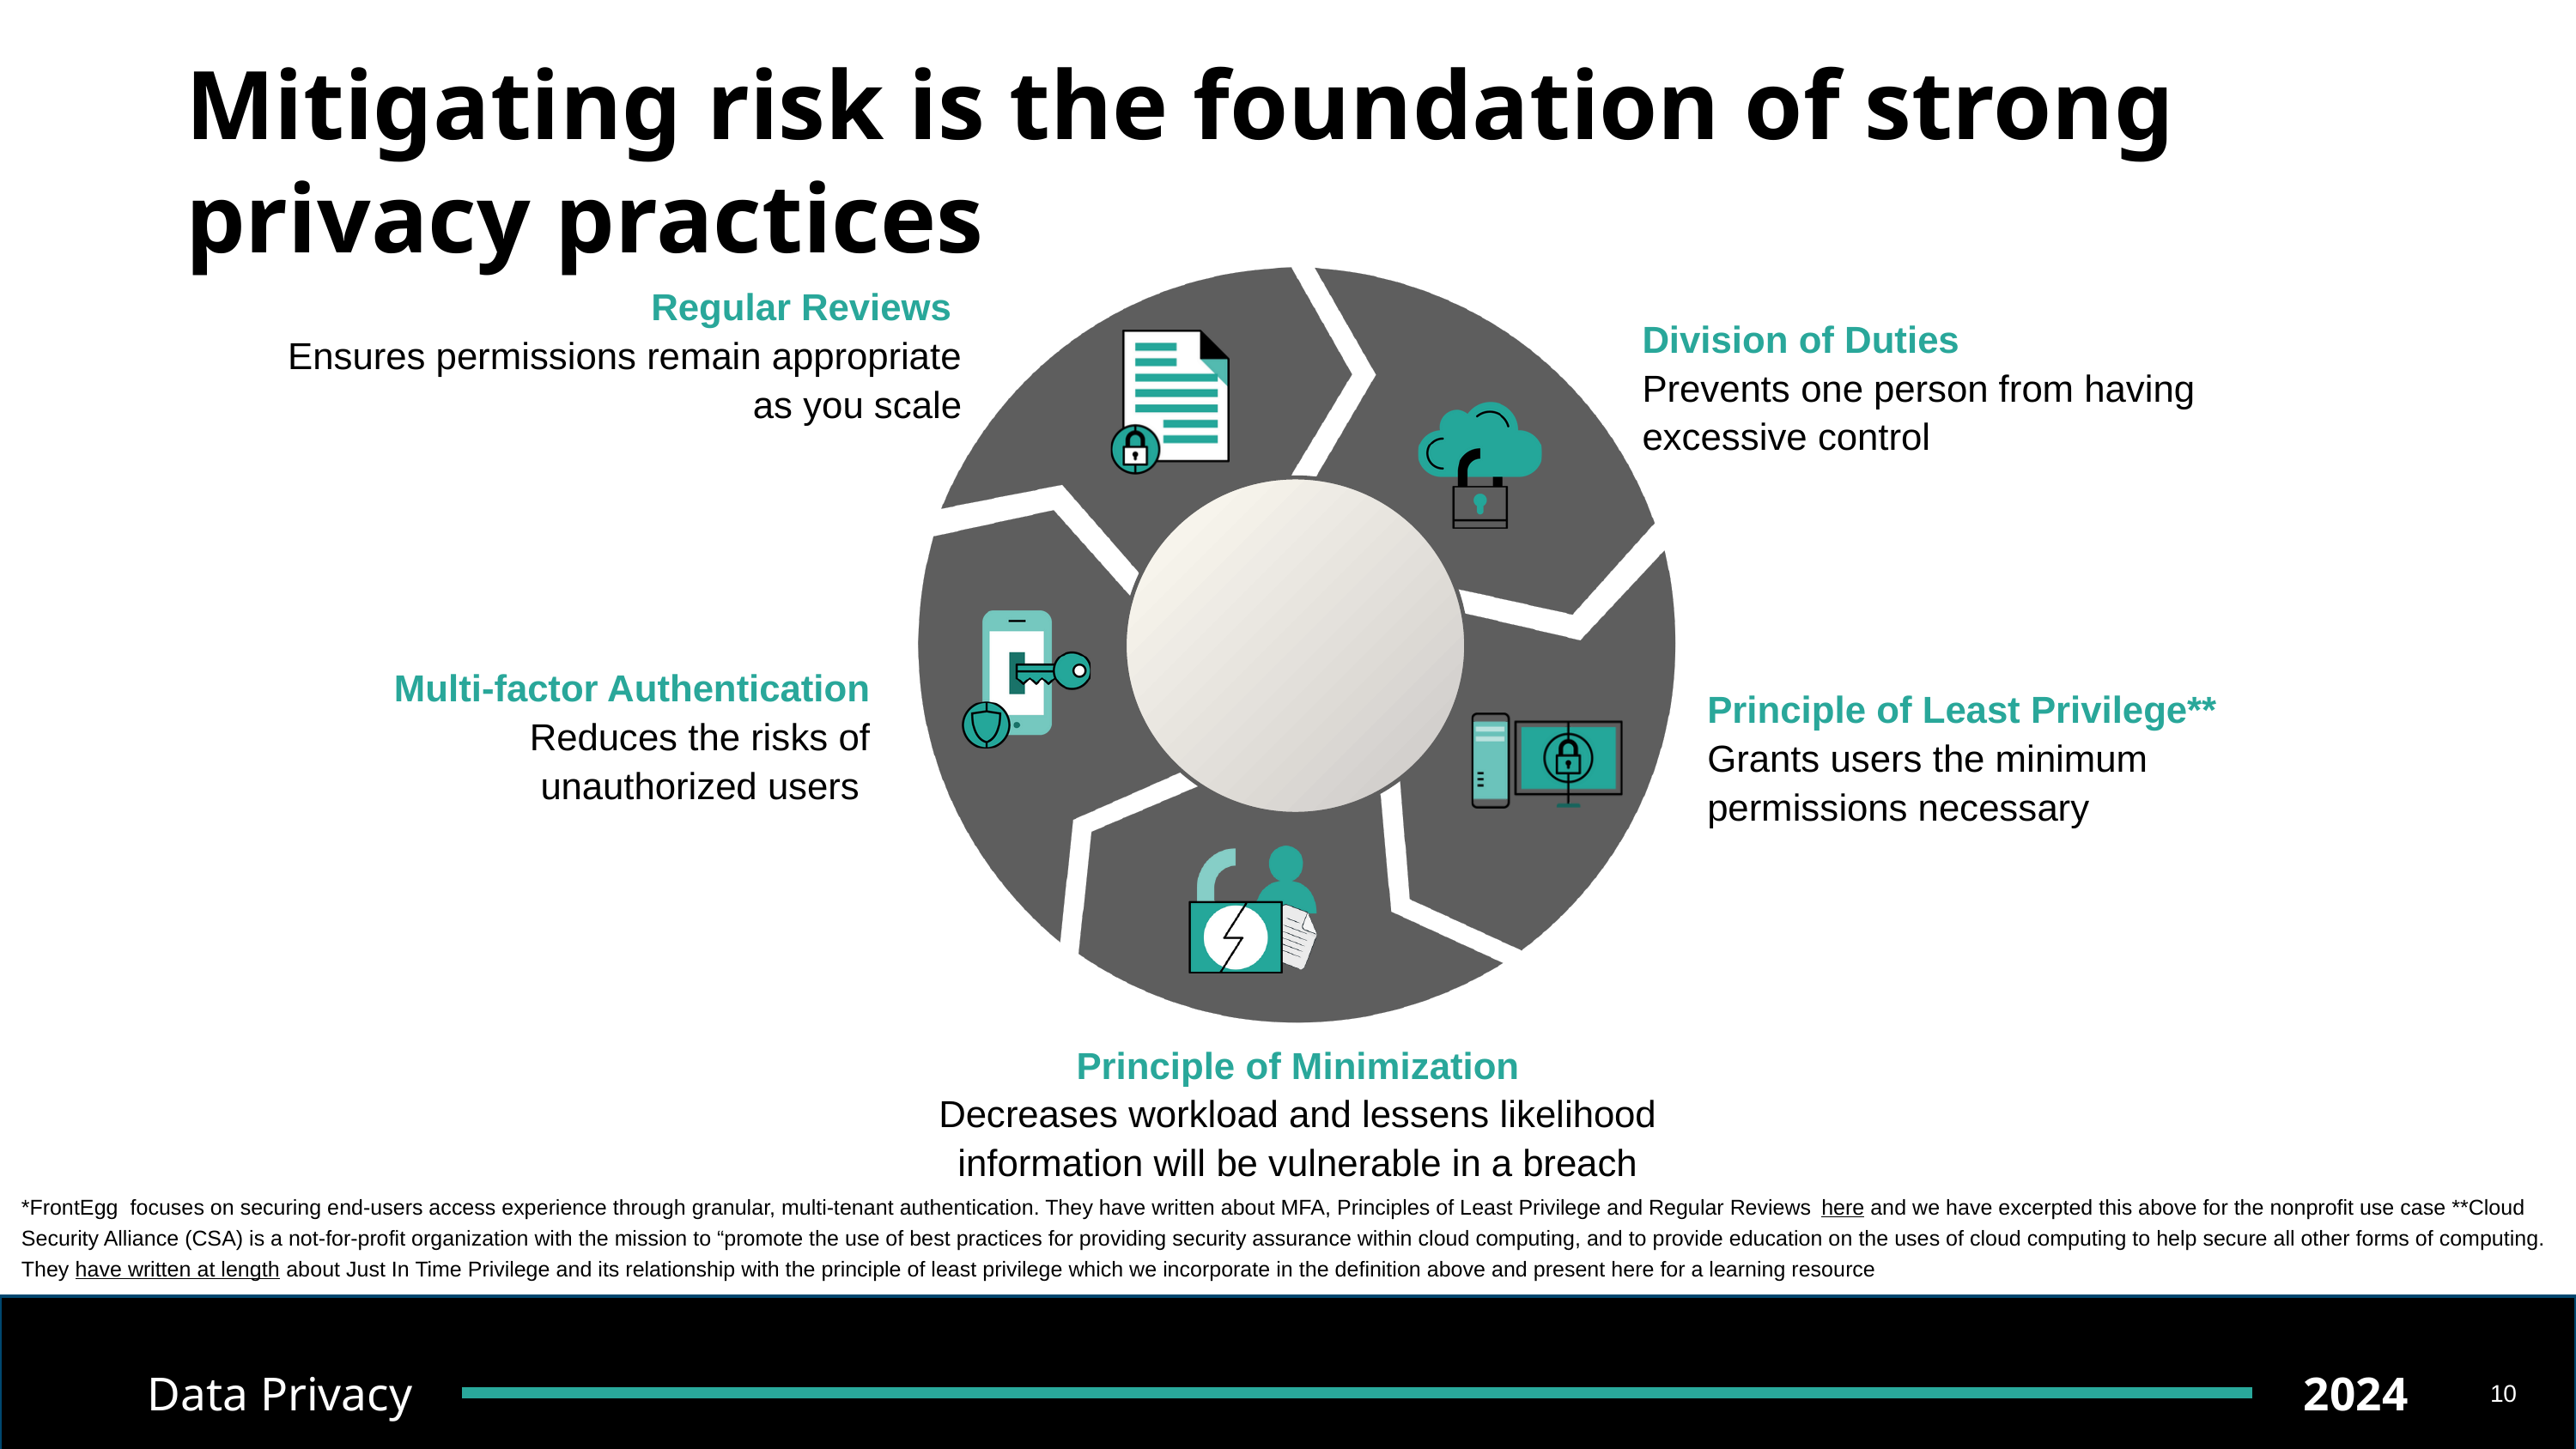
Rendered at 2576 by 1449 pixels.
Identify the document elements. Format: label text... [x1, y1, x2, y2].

text_box Division of Duties Prevents one person from having excessive control [1642, 312, 2230, 458]
text_box Principle of Least Privilege** Grants users the minimum permissions necessary [1707, 682, 2297, 828]
text_box Multi-factor Authentication Reduces the risks of unauthorized users [303, 660, 871, 808]
text_box Regular Reviews Ensures permissions remain appropriate as you scale [275, 279, 963, 427]
text_box [910, 260, 1686, 1032]
text_box [1110, 330, 1230, 475]
title Mitigating risk is the foundation of strong privacy practices [178, 37, 2398, 279]
text_box [962, 610, 1091, 749]
text_box [1471, 712, 1623, 809]
text_box [1188, 846, 1317, 973]
text_box *FrontEgg focuses on securing end-users access experience through granular, multi-tenant authentication. They have written about MFA, Principles of Least Privilege and Regular Reviews here and we have excerpted this above for the nonprofit use case **Cloud Security Alliance (CSA) is a not-for-profit organization with the mission to “promote the use of best practices for providing security assurance within cloud computing, and to provide education on the uses of cloud computing to help secure all other forms of computing. They have written at length about Just In Time Privilege and its relationship with the principle of least privilege which we incorporate in the definition above and present here for a learning resource [21, 1188, 2566, 1282]
text_box [1418, 402, 1542, 529]
text_box Principle of Minimization Decreases workload and lessens likelihood information will be vulnerable in a breach [875, 1038, 1721, 1185]
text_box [1124, 476, 1467, 815]
